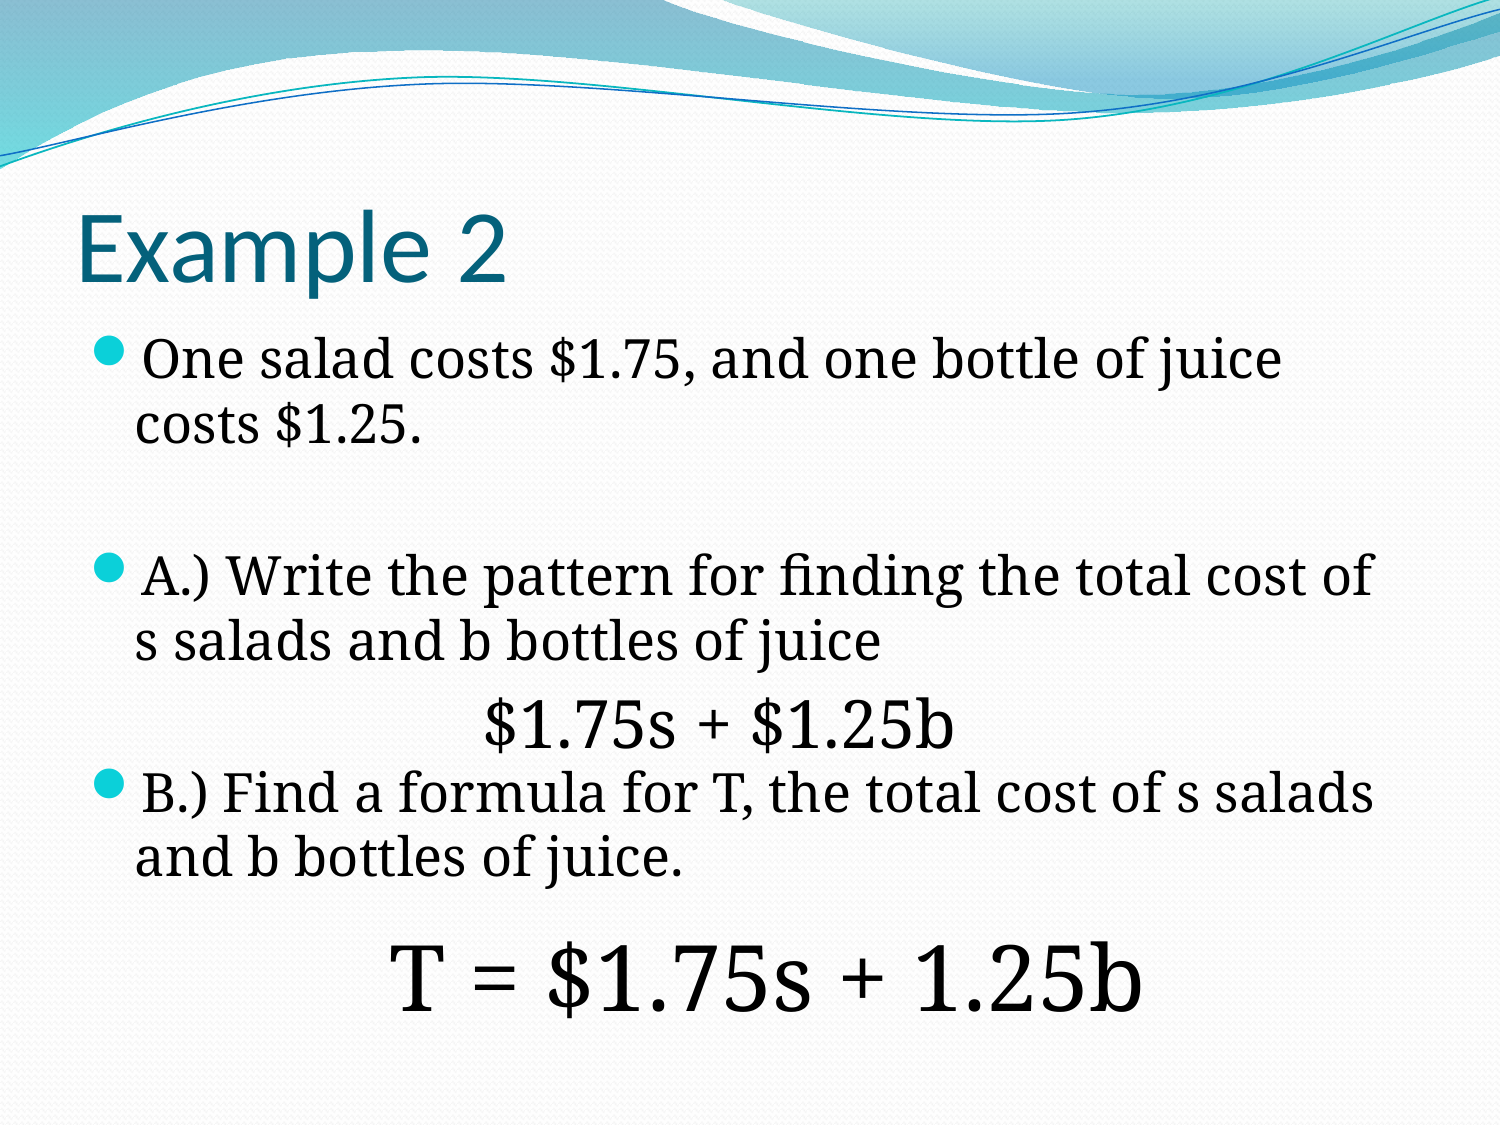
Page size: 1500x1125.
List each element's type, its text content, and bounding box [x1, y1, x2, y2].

title Example 2 [75, 115, 1425, 303]
list One salad costs $1.75, and one bottle of juice costs $1.25. A.) Write the pattern for finding the total cost of s salads and b bottles of juice B.) Find a formula for T, the total cost of s salads and b bottles of juice. [75, 317, 1425, 1038]
text_box $1.75s + $1.25b [467, 674, 972, 770]
text_box T = $1.75s + 1.25b [375, 912, 1161, 1038]
